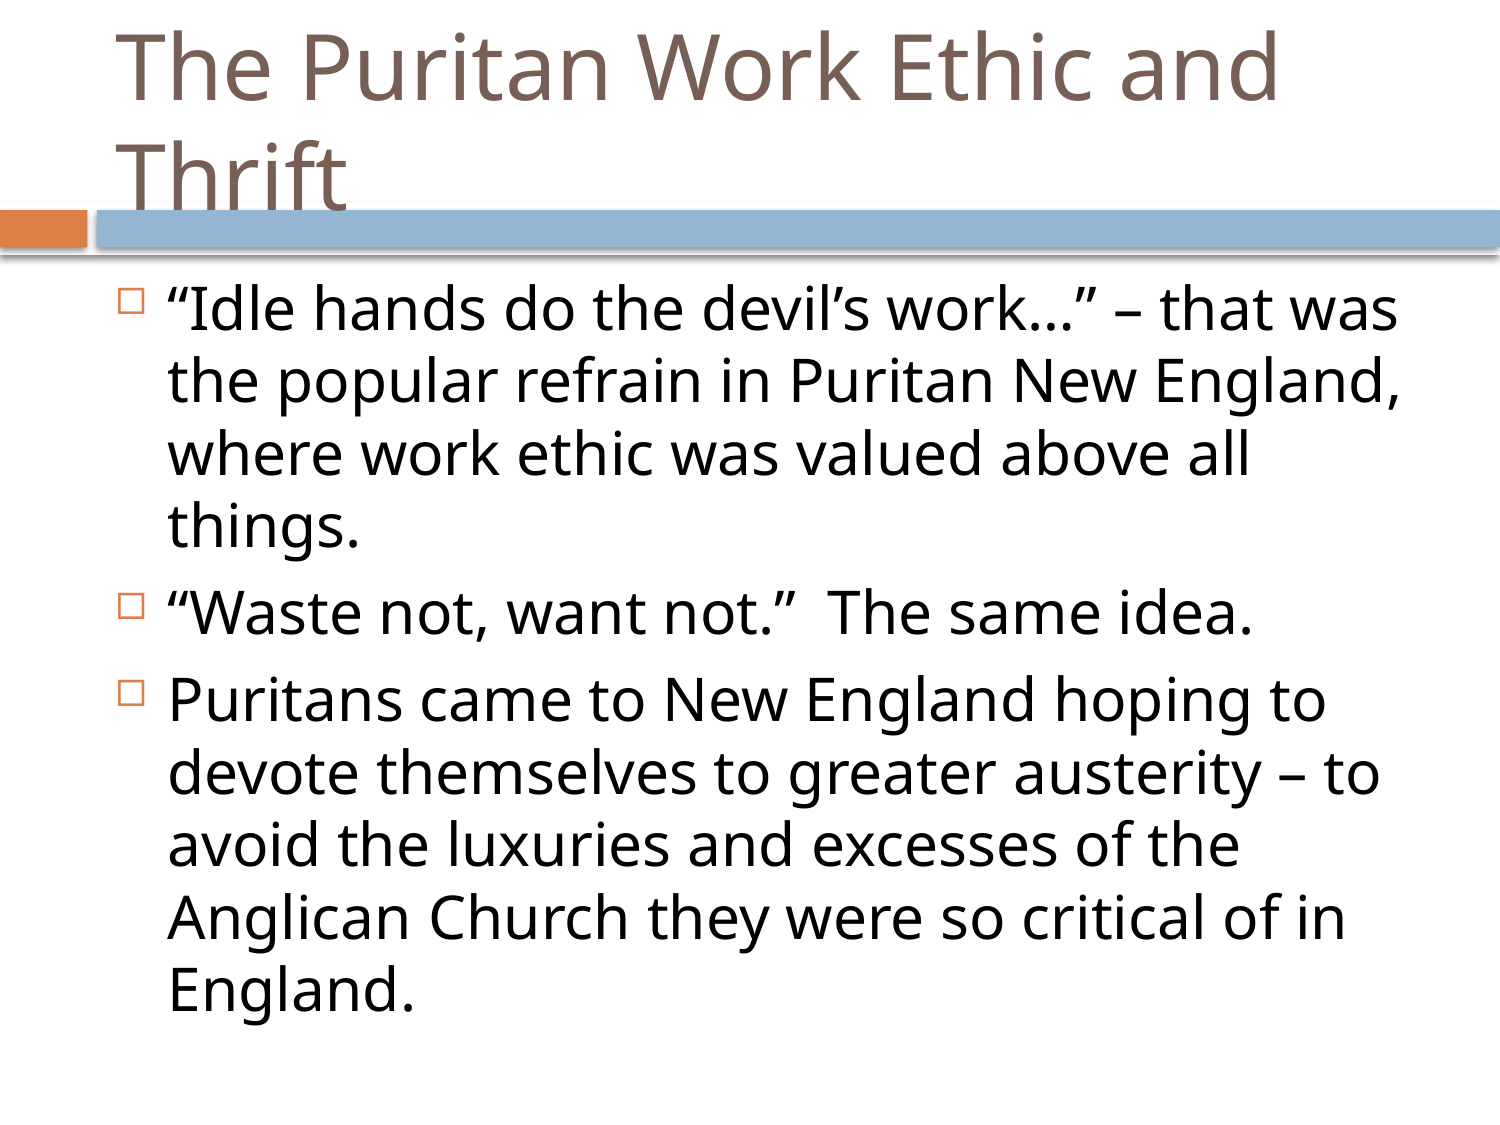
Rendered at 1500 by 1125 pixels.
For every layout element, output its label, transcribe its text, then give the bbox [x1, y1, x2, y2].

list “Idle hands do the devil’s work…” – that was the popular refrain in Puritan New England, where work ethic was valued above all things. “Waste not, want not.” The same idea. Puritans came to New England hoping to devote themselves to greater austerity – to avoid the luxuries and excesses of the Anglican Church they were so critical of in England. [100, 262, 1438, 1000]
title The Puritan Work Ethic and Thrift [100, 37, 1438, 200]
